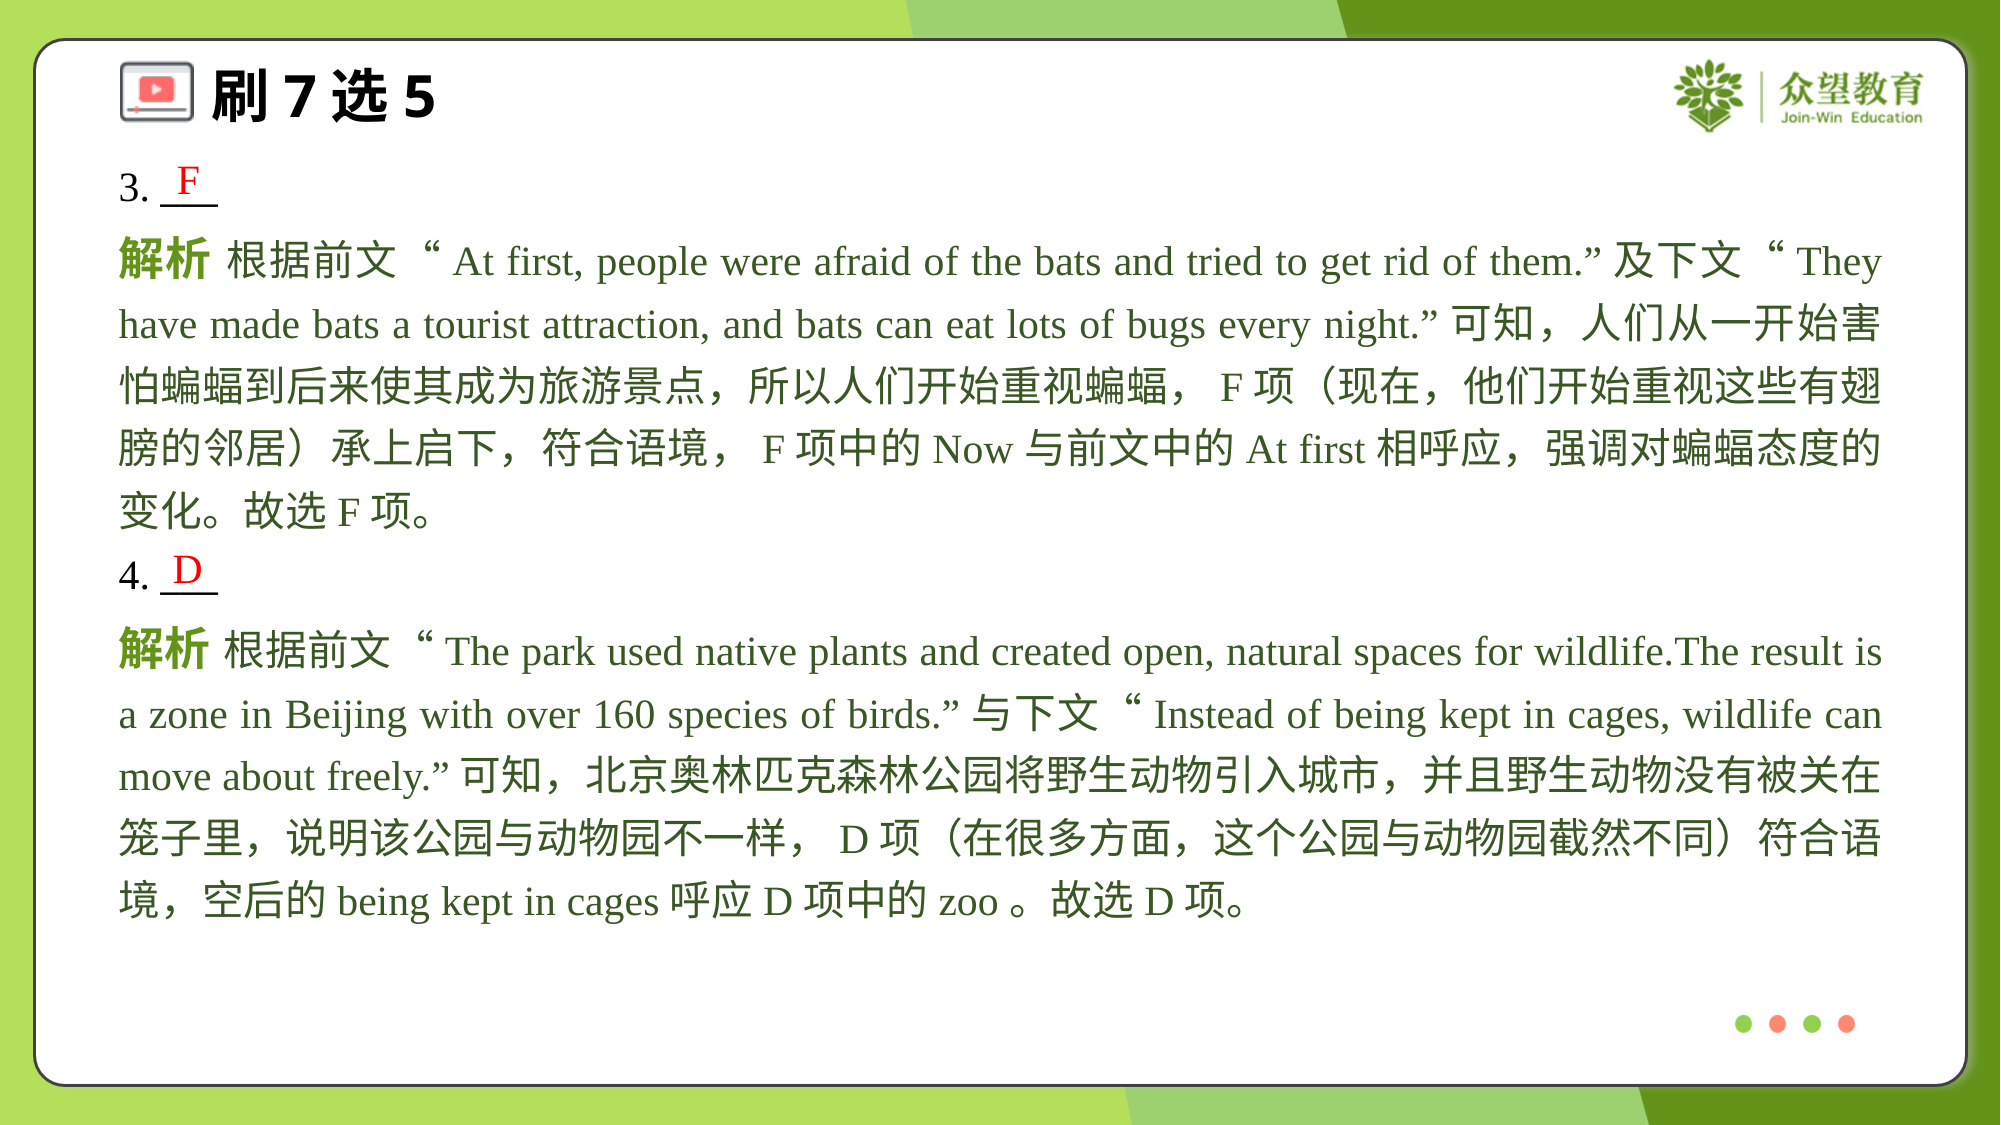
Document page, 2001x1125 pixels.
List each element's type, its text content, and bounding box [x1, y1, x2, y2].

text_box 解析 根据前文“At first, people were afraid of the bats and tried to get rid of them.”及下文“They have made bats a tourist attraction, and bats can eat lots of bugs every night.”可知，人们从一开始害怕蝙蝠到后来使其成为旅游景点，所以人们开始重视蝙蝠，F项（现在，他们开始重视这些有翅膀的邻居）承上启下，符合语境，F项中的Now与前文中的At first相呼应，强调对蝙蝠态度的变化。故选F项。 [118, 215, 1883, 530]
text_box 3. ___ [118, 146, 1883, 204]
text_box D [167, 529, 208, 588]
picture [0, 0, 2000, 1125]
text_box F [172, 140, 205, 199]
text_box 4. ___ [118, 535, 1883, 593]
text_box 解析 根据前文“The park used native plants and created open, natural spaces for wildlife.The result is a zone in Beijing with over 160 species of birds.”与下文“Instead of being kept in cages, wildlife can move about freely.”可知，北京奥林匹克森林公园将野生动物引入城市，并且野生动物没有被关在笼子里，说明该公园与动物园不一样，D项（在很多方面，这个公园与动物园截然不同）符合语境，空后的being kept in cages呼应D项中的zoo。故选D项。 [118, 605, 1883, 919]
